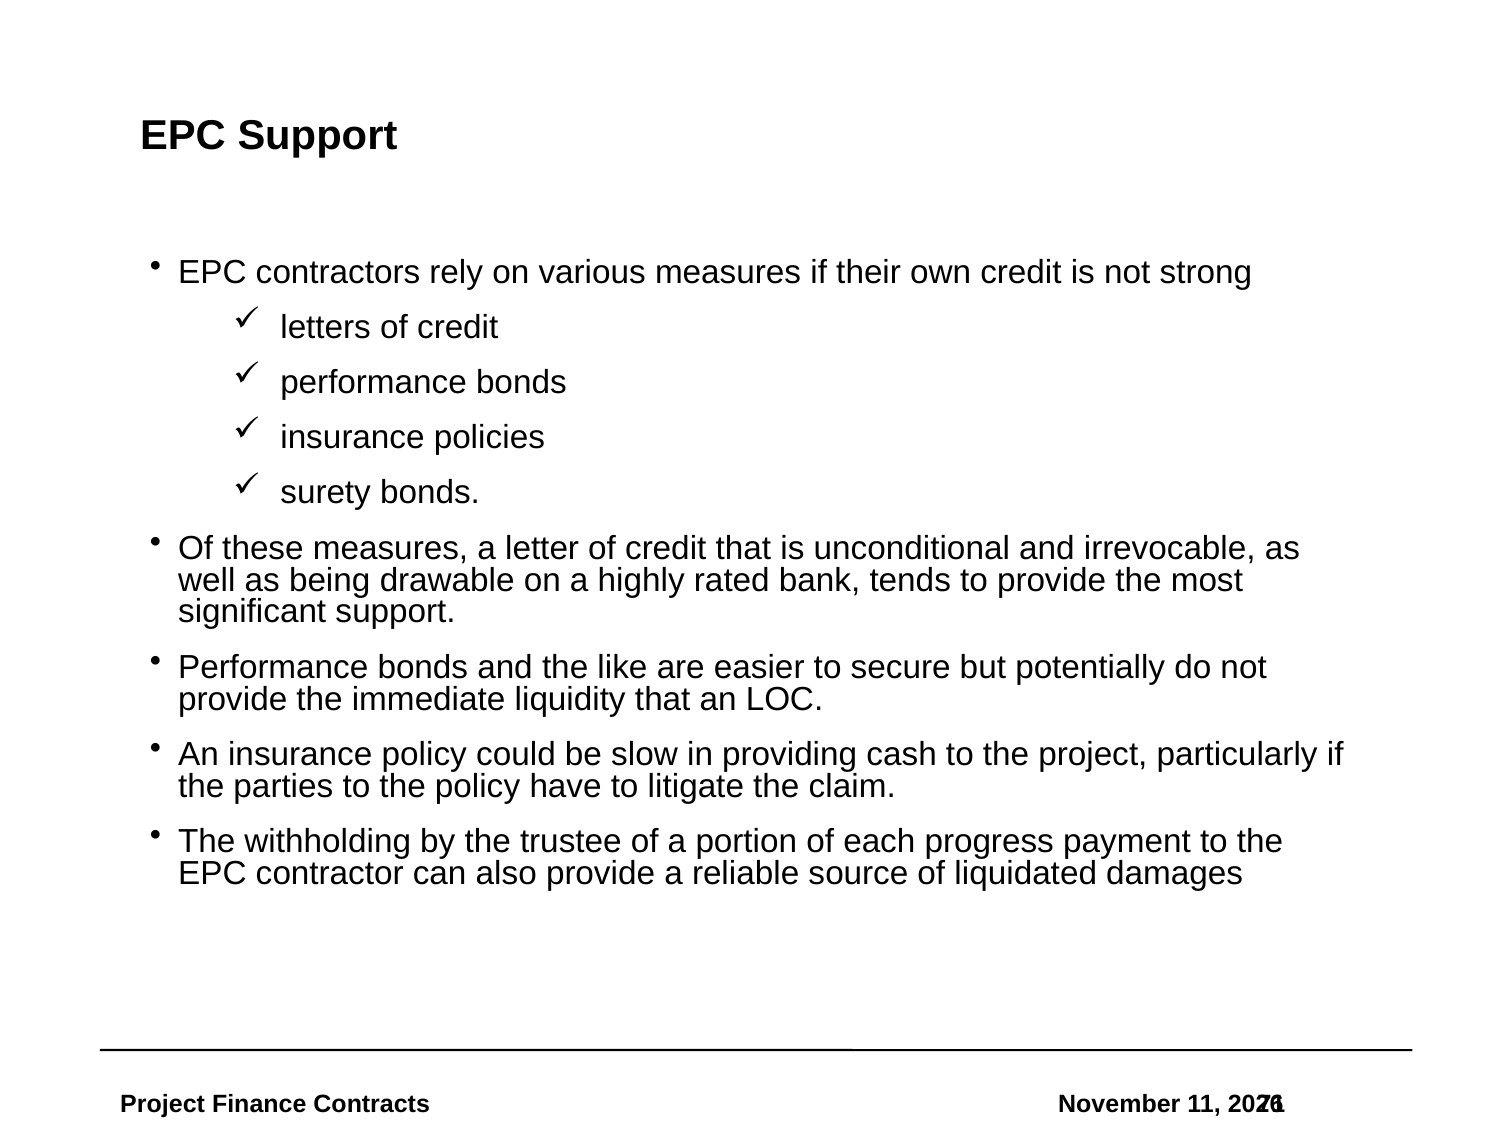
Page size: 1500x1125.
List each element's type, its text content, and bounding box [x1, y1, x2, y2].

title EPC Support [124, 99, 1288, 226]
list EPC contractors rely on various measures if their own credit is not strong letters of credit performance bonds insurance policies surety bonds. Of these measures, a letter of credit that is unconditional and irrevocable, as well as being drawable on a highly rated bank, tends to provide the most significant support. Performance bonds and the like are easier to secure but potentially do not provide the immediate liquidity that an LOC. An insurance policy could be slow in providing cash to the project, particularly if the parties to the policy have to litigate the claim. The withholding by the trustee of a portion of each progress payment to the EPC contractor can also provide a reliable source of liquidated damages [124, 249, 1376, 1001]
